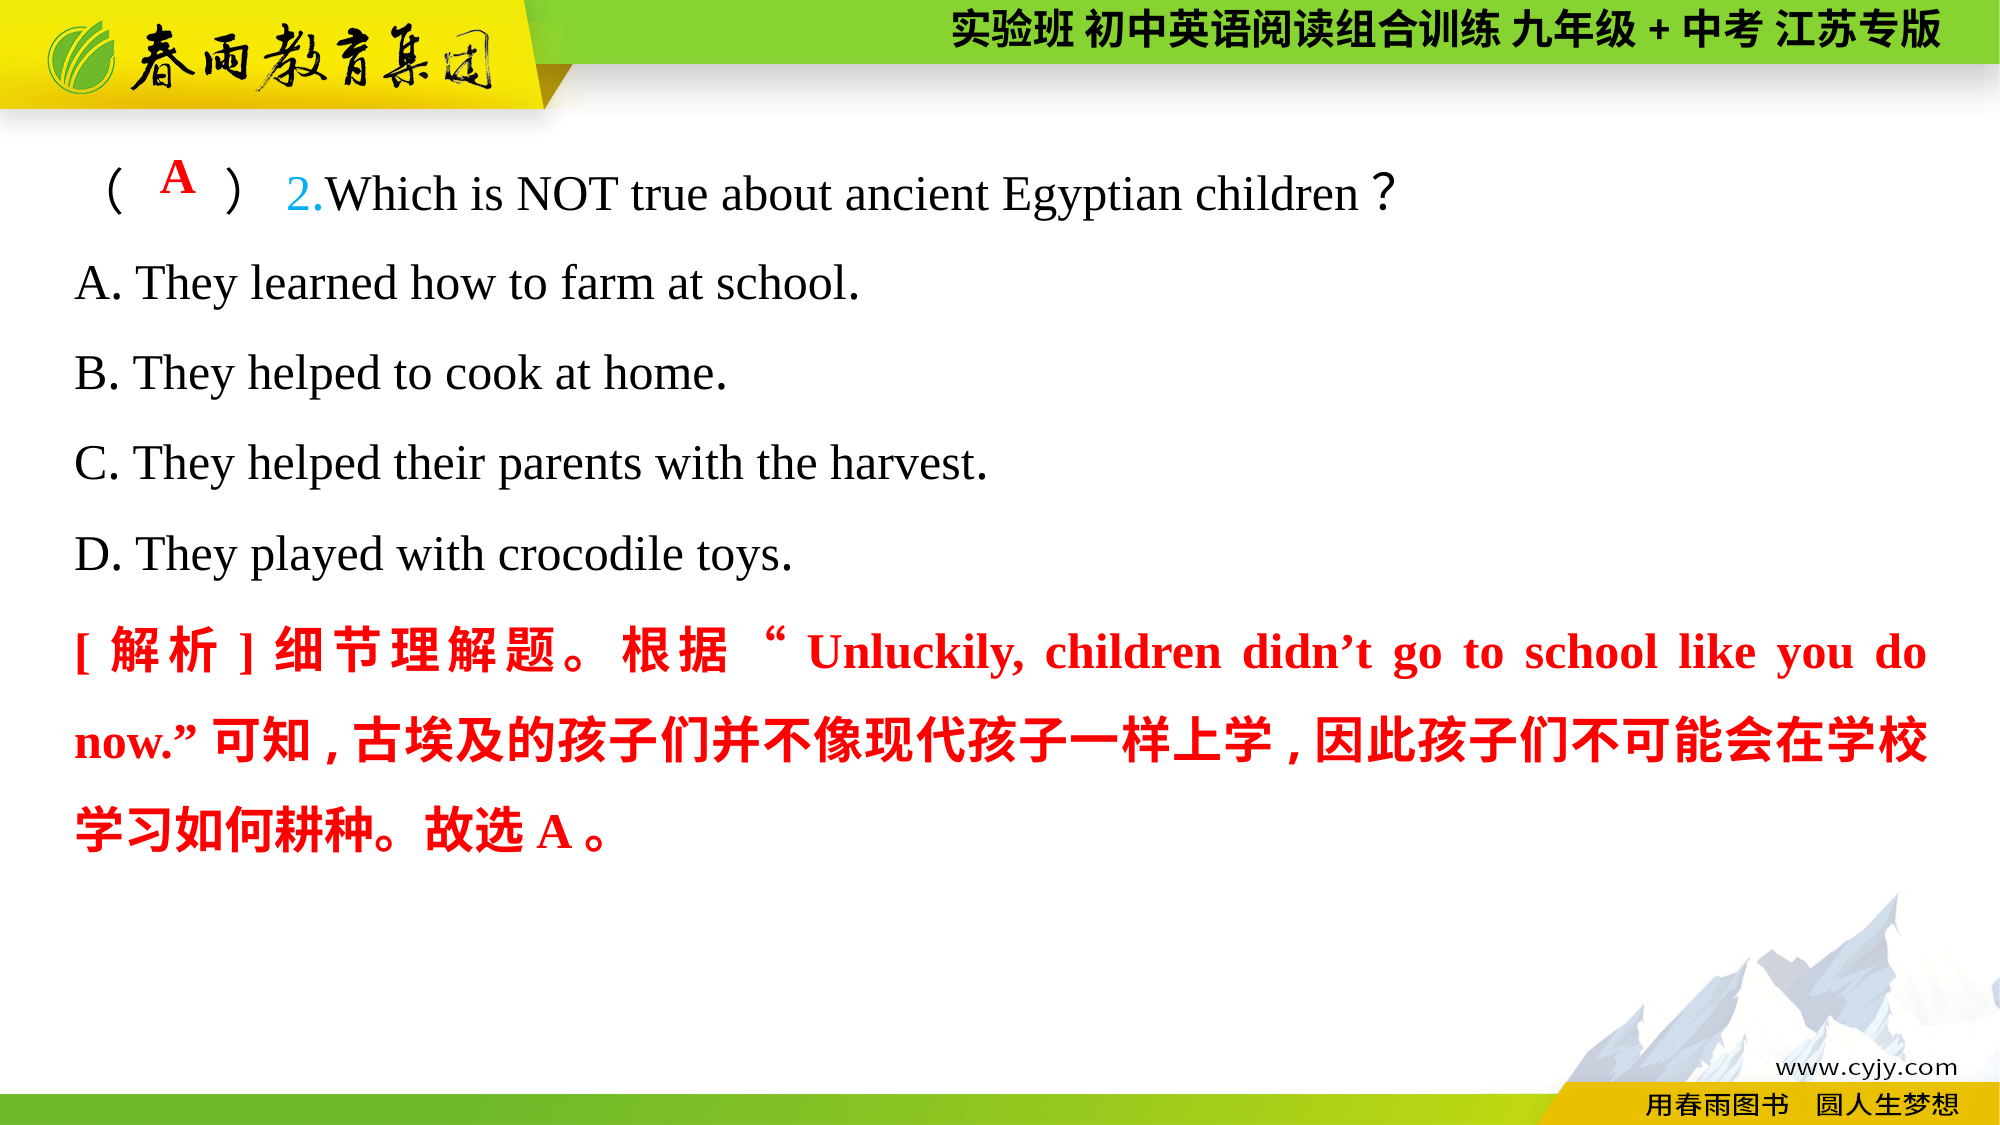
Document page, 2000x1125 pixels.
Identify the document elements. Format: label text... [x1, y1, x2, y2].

list （ ）2.Which is NOT true about ancient Egyptian children？ A. They learned how to farm at school. B. They helped to cook at home. C. They helped their parents with the harvest. D. They played with crocodile toys. [59, 122, 1944, 581]
picture [0, 0, 2000, 1125]
text_box [解析]细节理解题。根据“Unluckily, children didn’t go to school like you do now.”可知,古埃及的孩子们并不像现代孩子一样上学,因此孩子们不可能会在学校学习如何耕种。故选A。 [59, 581, 1944, 867]
text_box A [145, 136, 212, 211]
